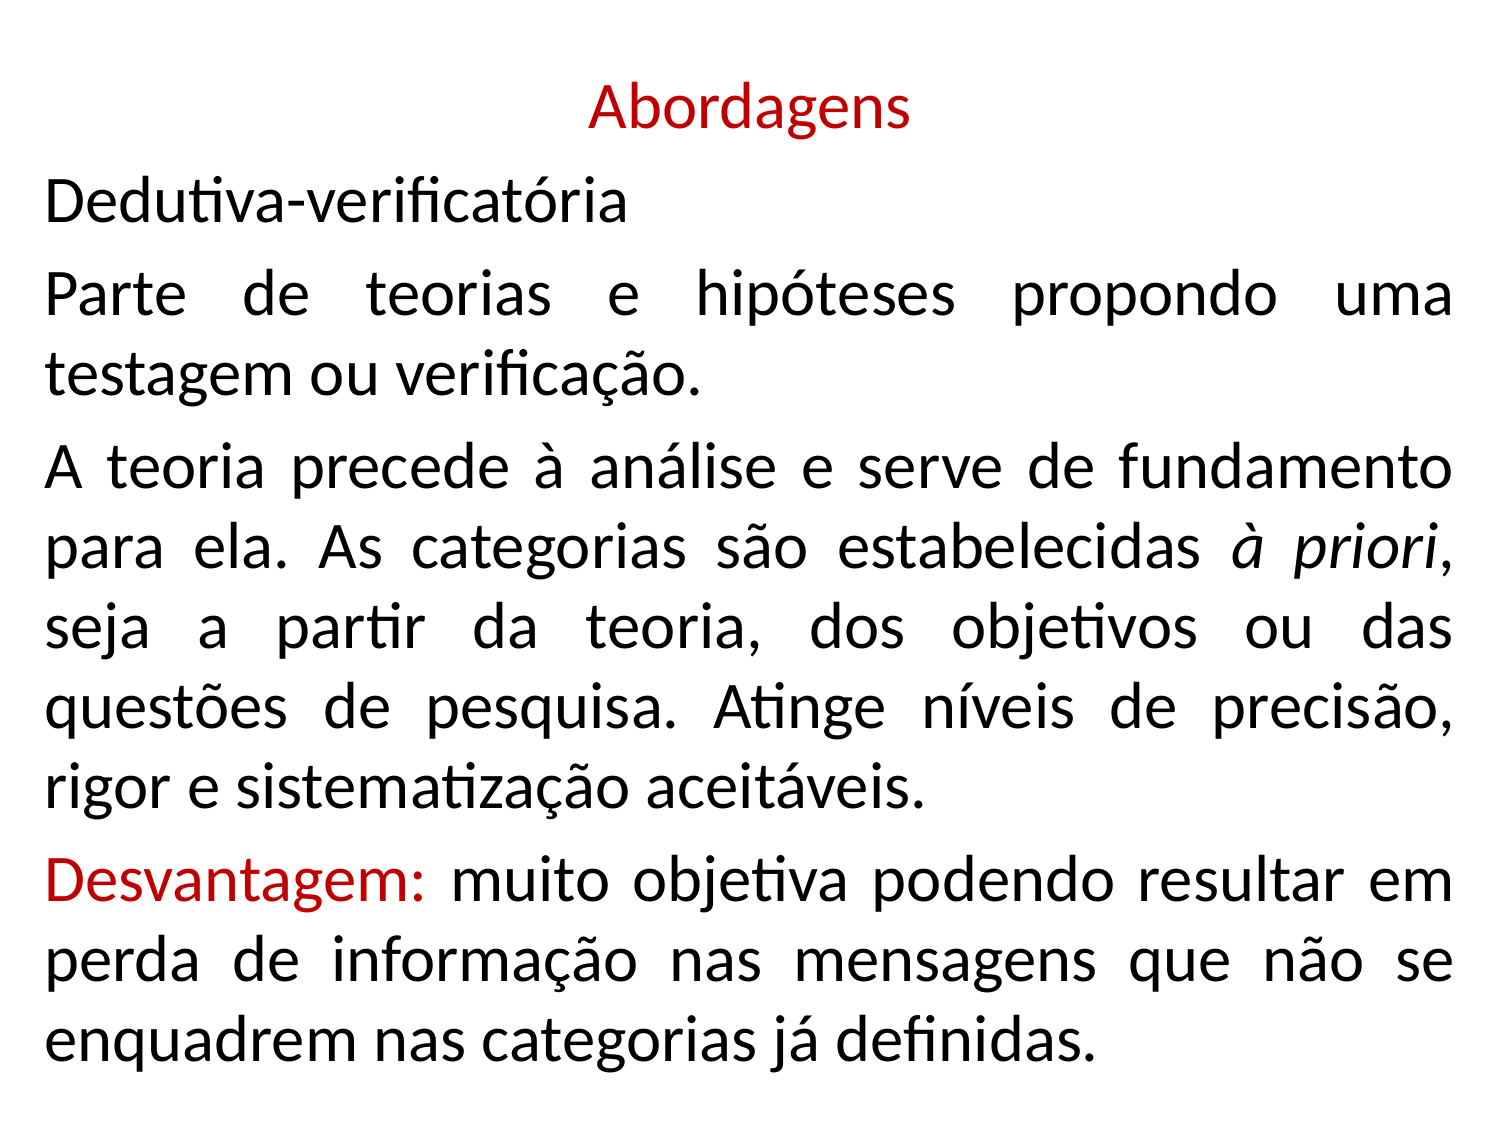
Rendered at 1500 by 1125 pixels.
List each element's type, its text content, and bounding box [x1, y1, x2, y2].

list Abordagens Dedutiva-verificatória Parte de teorias e hipóteses propondo uma testagem ou verificação. A teoria precede à análise e serve de fundamento para ela. As categorias são estabelecidas à priori, seja a partir da teoria, dos objetivos ou das questões de pesquisa. Atinge níveis de precisão, rigor e sistematização aceitáveis. Desvantagem: muito objetiva podendo resultar em perda de informação nas mensagens que não se enquadrem nas categorias já definidas. [29, 54, 1471, 1094]
